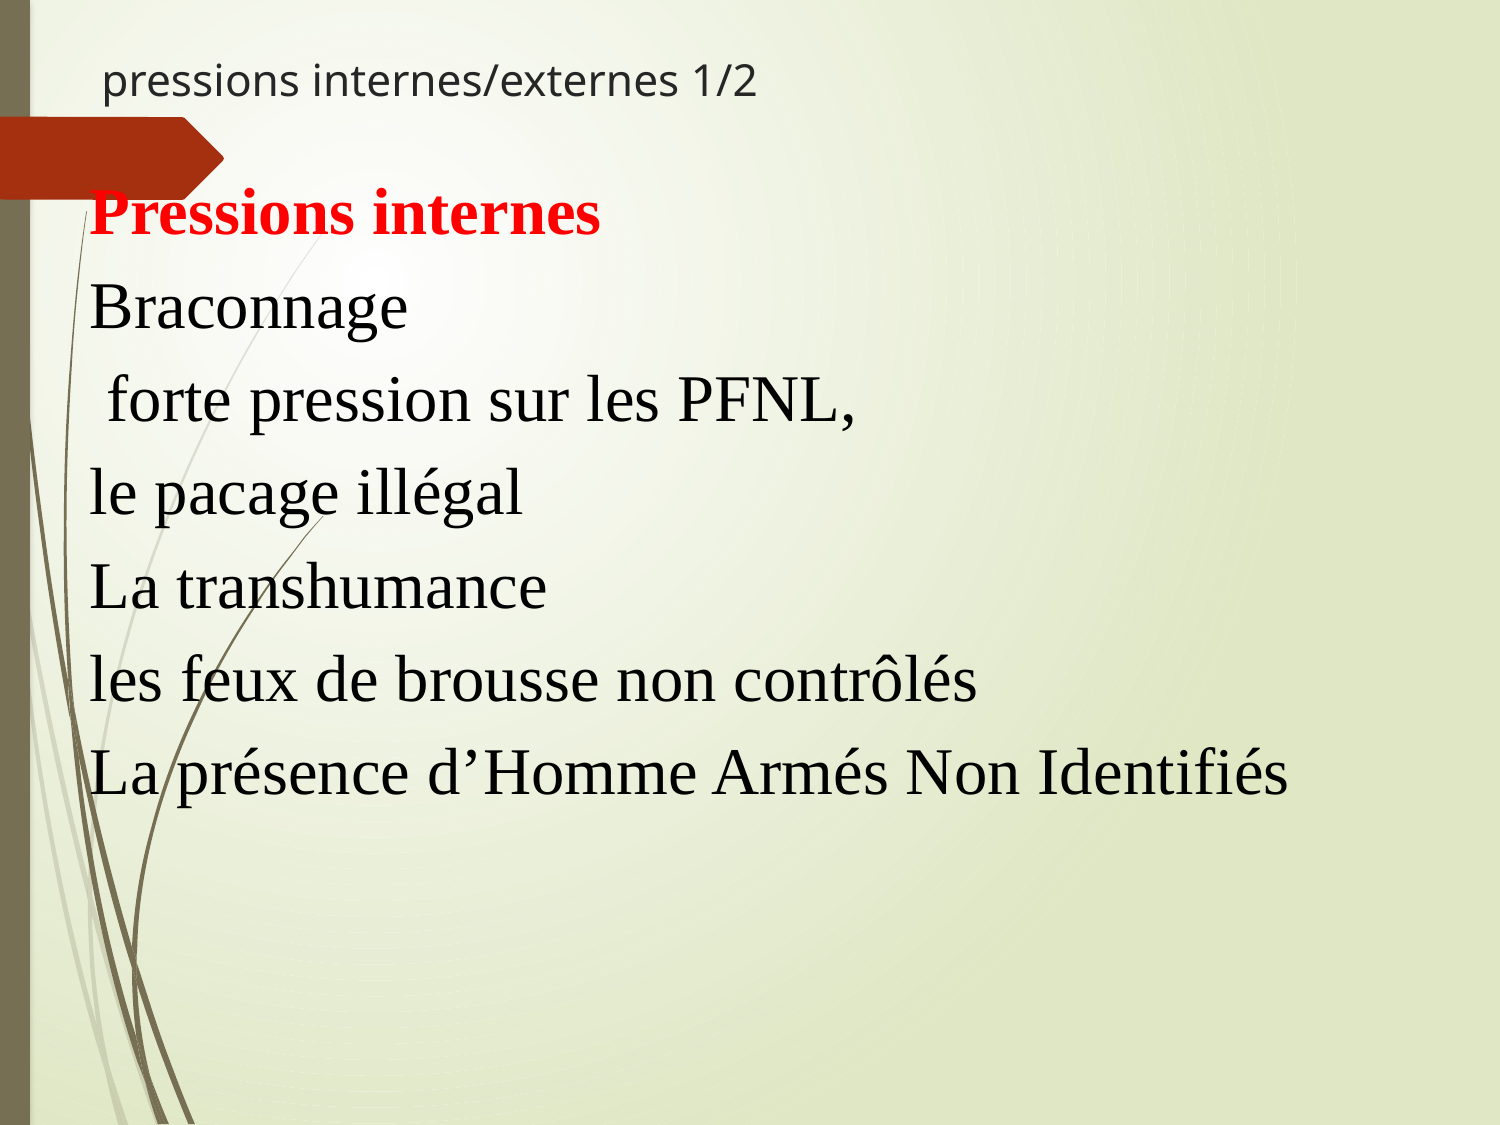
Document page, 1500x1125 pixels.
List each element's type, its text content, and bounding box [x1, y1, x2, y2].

title pressions internes/externes 1/2 [75, 45, 1425, 114]
text_box Pressions internes Braconnage forte pression sur les PFNL, le pacage illégal La transhumance les feux de brousse non contrôlés La présence d’Homme Armés Non Identifiés [74, 160, 1425, 816]
list [0, 160, 1471, 1106]
